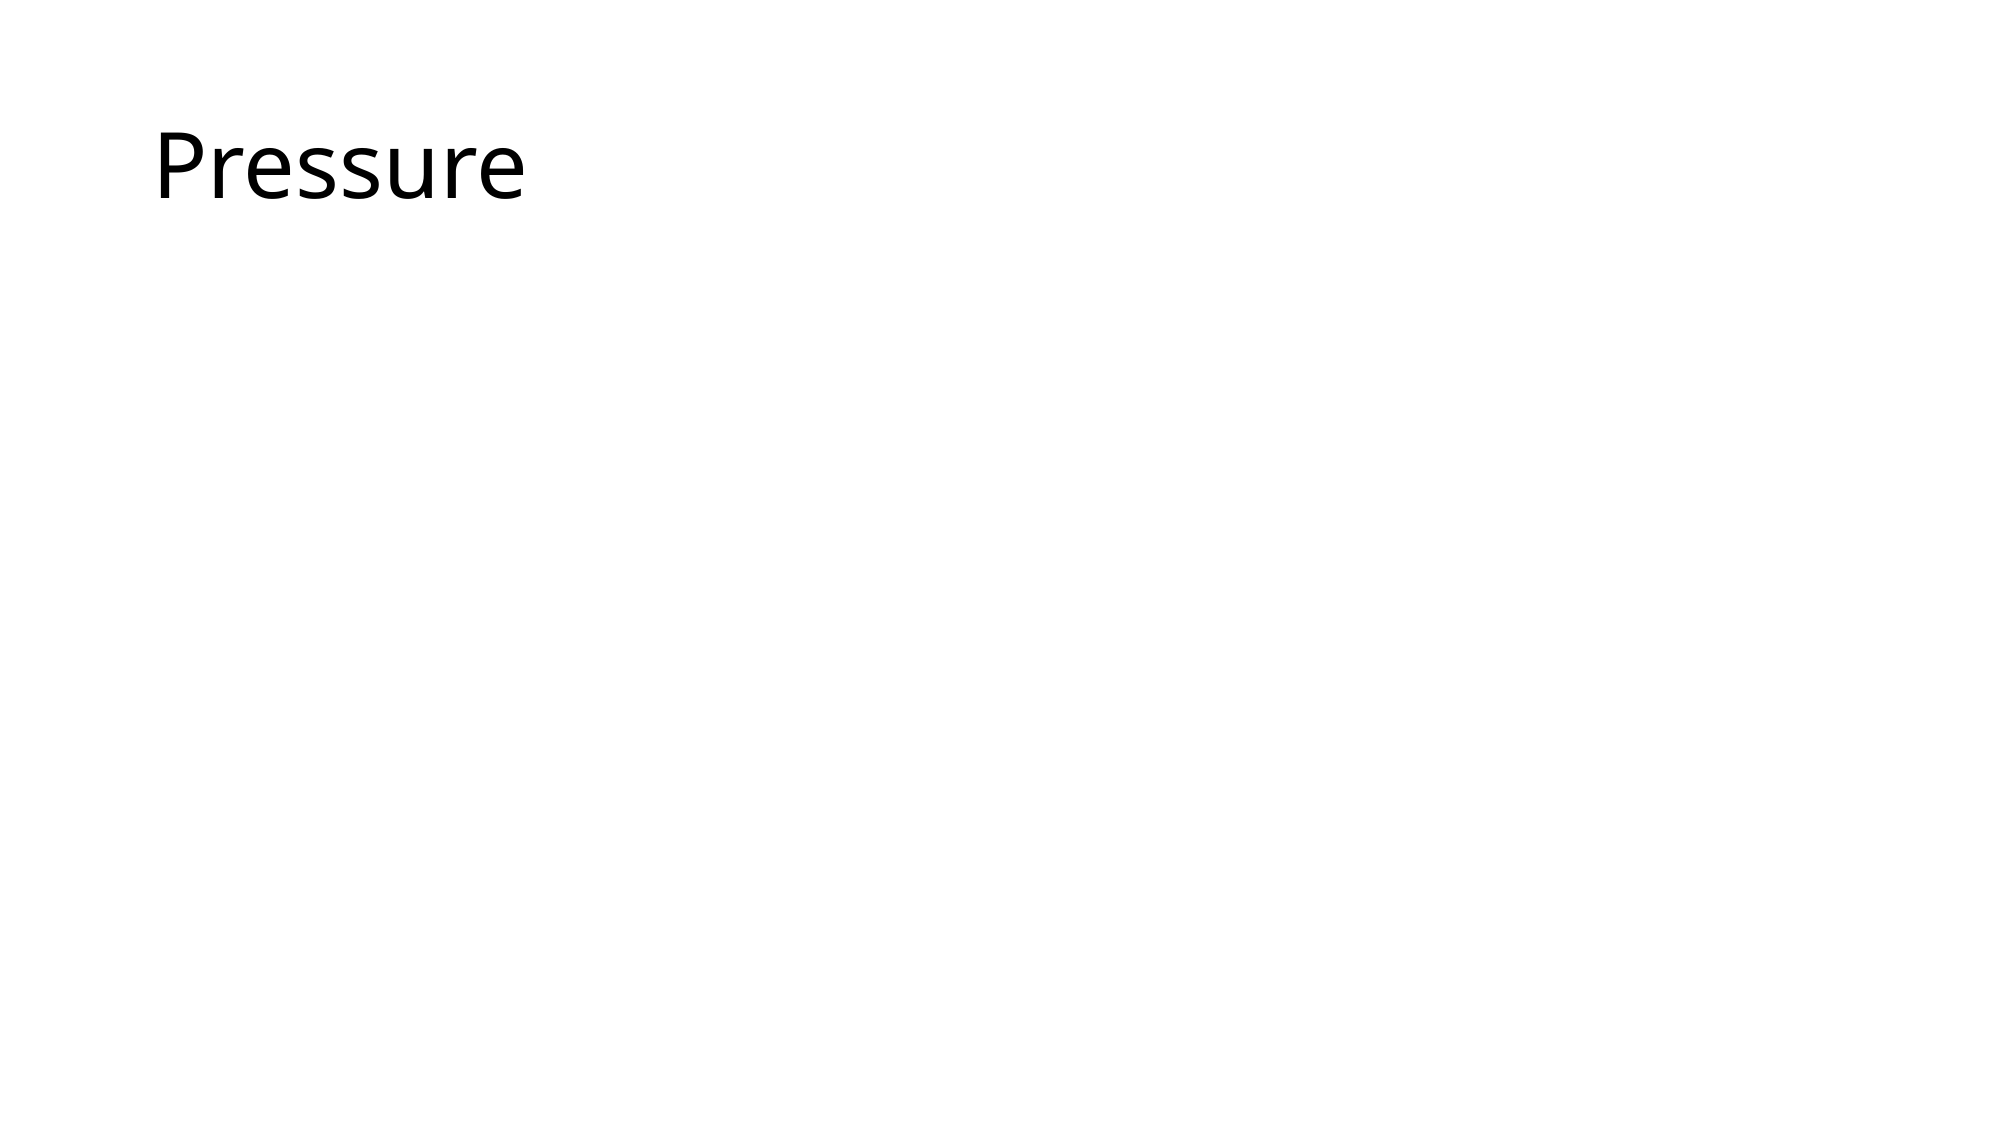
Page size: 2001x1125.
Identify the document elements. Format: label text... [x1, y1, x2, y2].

title Pressure [137, 59, 1863, 278]
